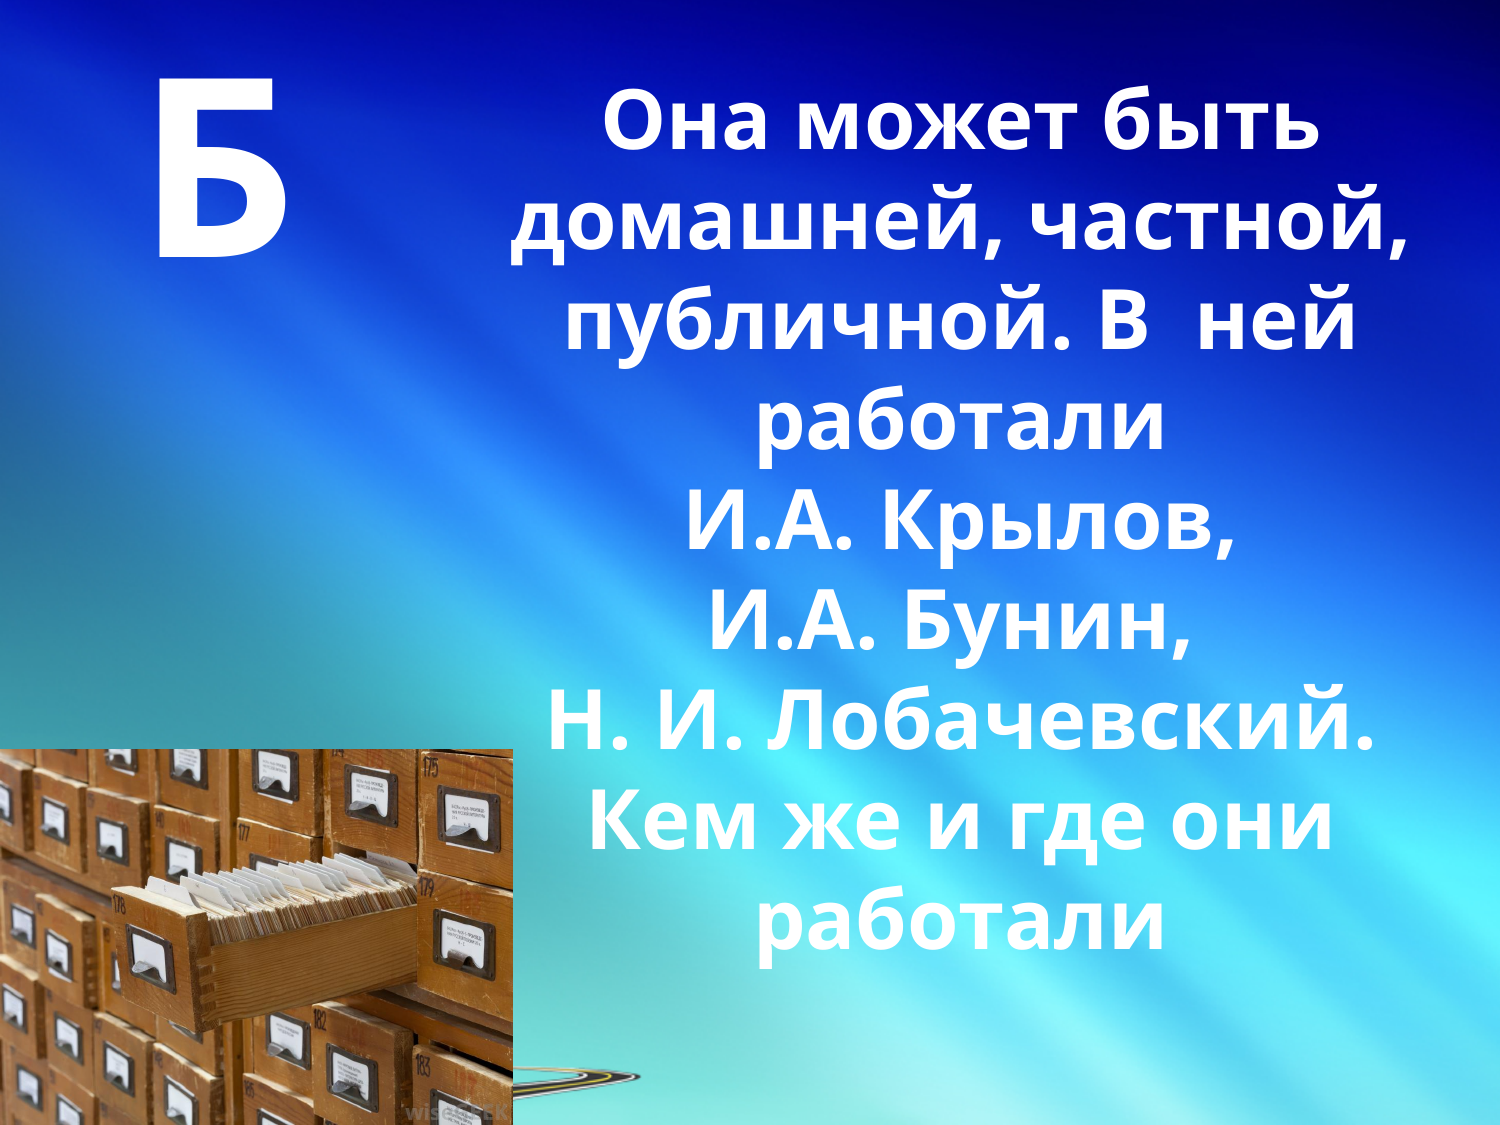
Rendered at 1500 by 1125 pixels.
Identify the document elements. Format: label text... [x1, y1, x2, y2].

text_box Она может быть домашней, частной, публичной. В ней работали И.А. Крылов, И.А. Бунин, Н. И. Лобачевский. Кем же и где они работали [468, 58, 1454, 974]
text_box Б [81, 0, 352, 315]
picture [0, 0, 1500, 1125]
